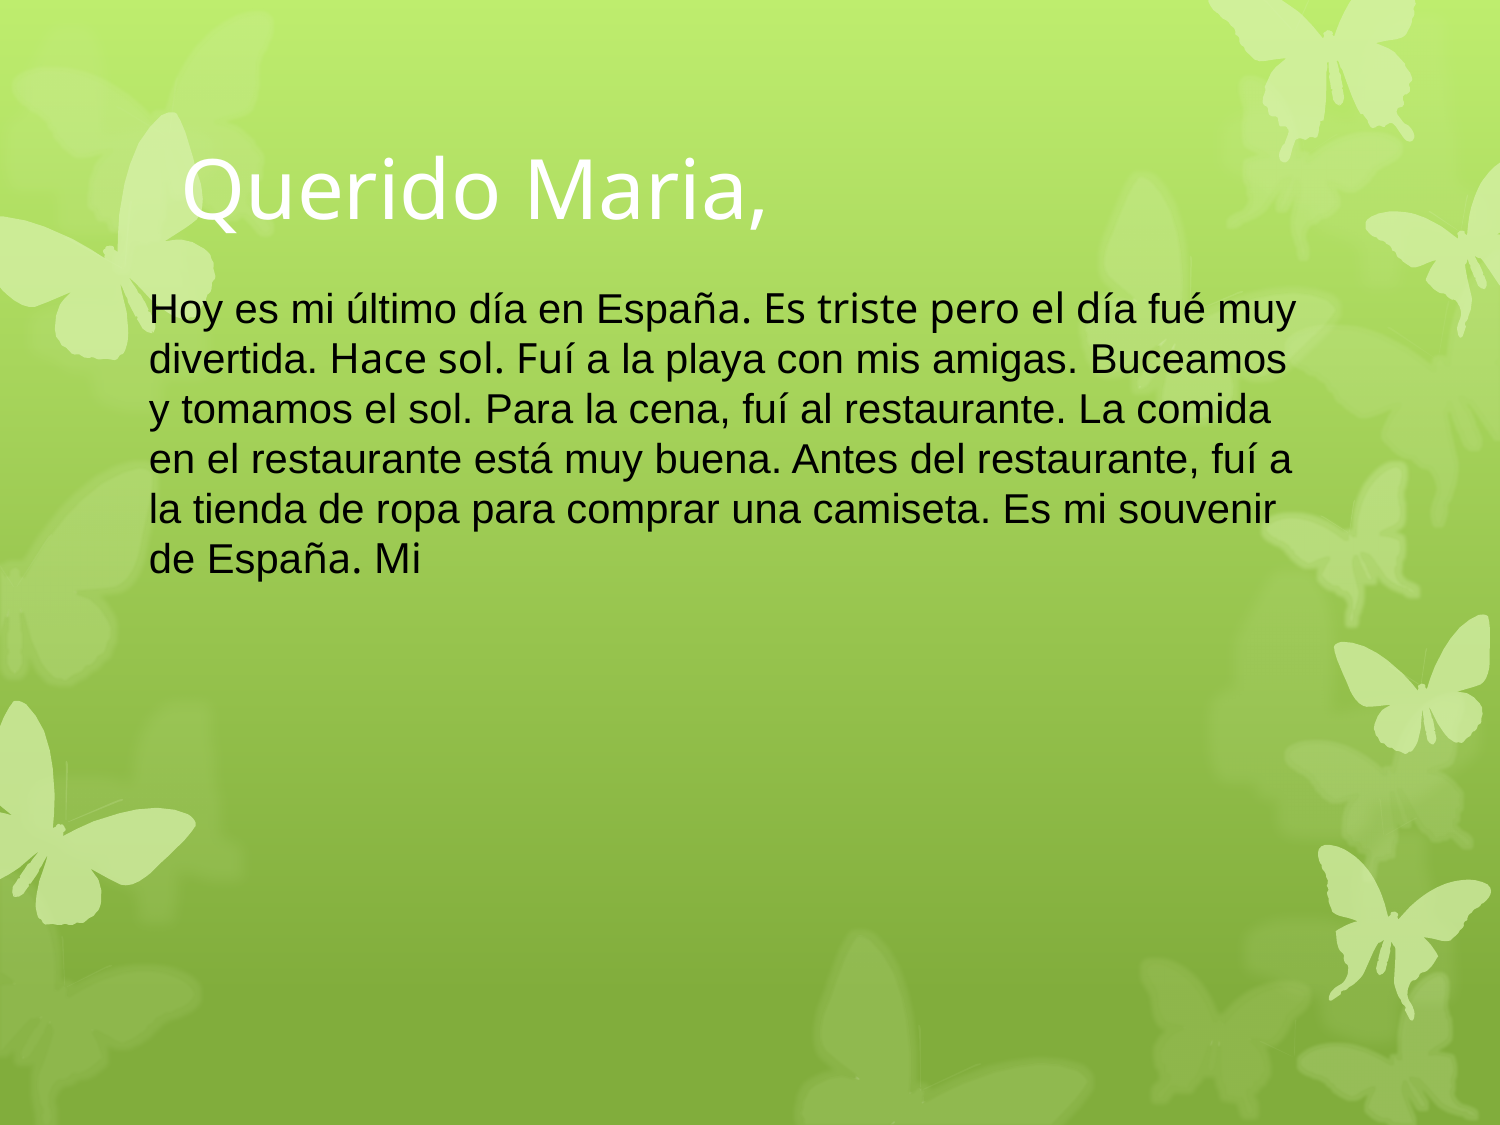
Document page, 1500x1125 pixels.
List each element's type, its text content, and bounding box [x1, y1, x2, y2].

title Querido Maria, [165, 110, 1335, 263]
text_box Hoy es mi último día en España. Es triste pero el día fué muy divertida. Hace sol. Fuí a la playa con mis amigas. Buceamos y tomamos el sol. Para la cena, fuí al restaurante. La comida en el restaurante está muy buena. Antes del restaurante, fuí a la tienda de ropa para comprar una camiseta. Es mi souvenir de España. Mi [134, 274, 1322, 590]
